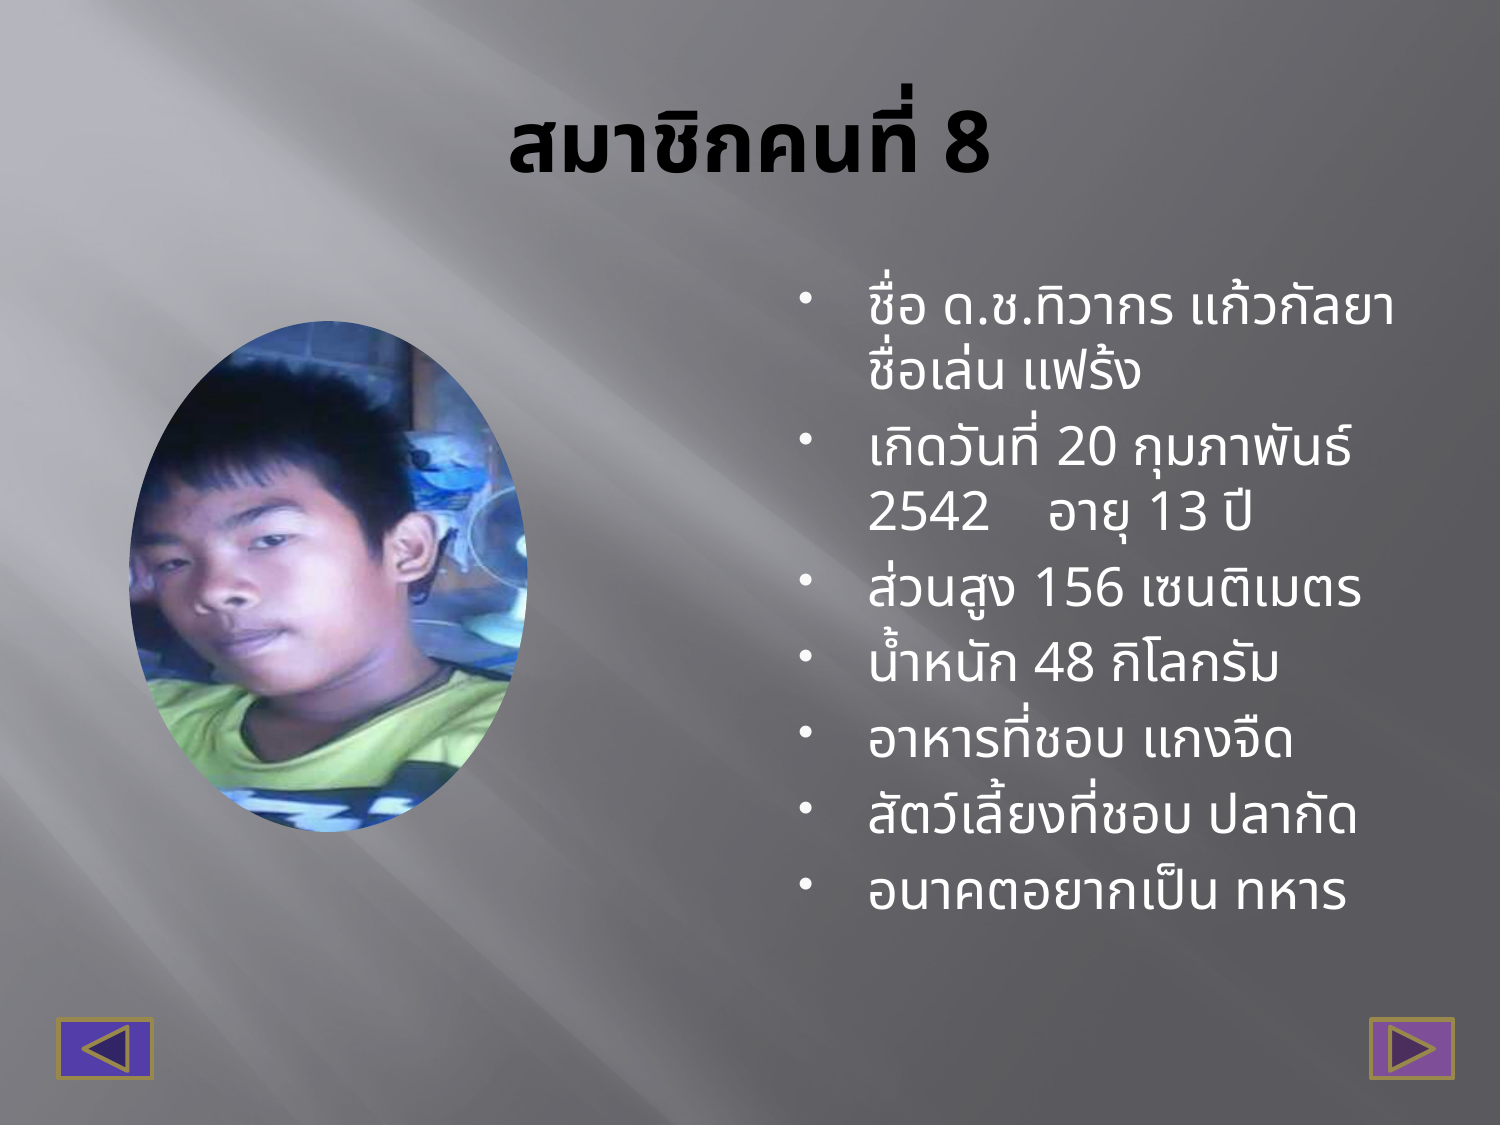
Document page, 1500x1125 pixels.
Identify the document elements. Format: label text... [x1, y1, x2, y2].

text_box [1369, 1017, 1455, 1080]
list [128, 320, 528, 833]
title สมาชิกคนที่ 8 [75, 45, 1425, 233]
text_box [56, 1017, 154, 1080]
list ชื่อ ด.ช.ทิวากร แก้วกัลยา ชื่อเล่น แฟร้ง เกิดวันที่ 20 กุมภาพันธ์ 2542 อายุ 13 ปี ส่วนสูง 156 เซนติเมตร น้ำหนัก 48 กิโลกรัม อาหารที่ชอบ แกงจืด สัตว์เลี้ยงที่ชอบ ปลากัด อนาคตอยากเป็น ทหาร [762, 262, 1425, 1005]
